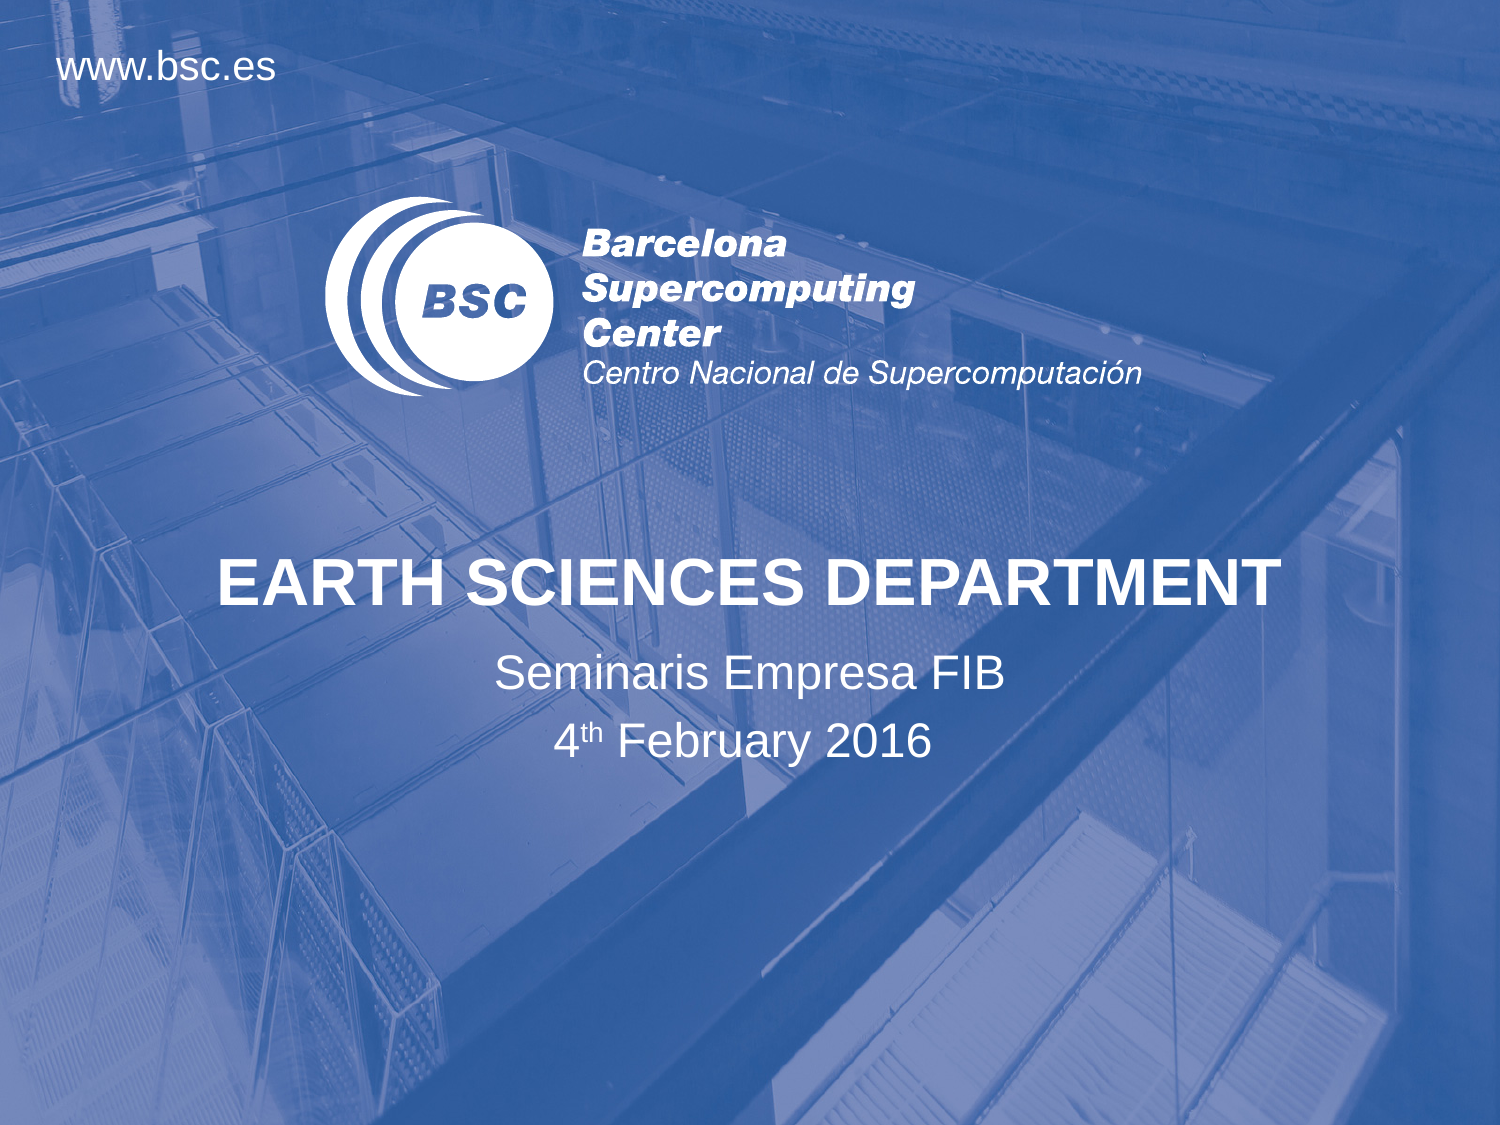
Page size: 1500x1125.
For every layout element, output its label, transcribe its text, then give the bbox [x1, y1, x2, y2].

title EARTH SCIENCES DEPARTMENT [112, 503, 1388, 626]
picture [0, 0, 1500, 1125]
subtitle Seminaris Empresa FIB 4th February 2016 [225, 633, 1275, 776]
